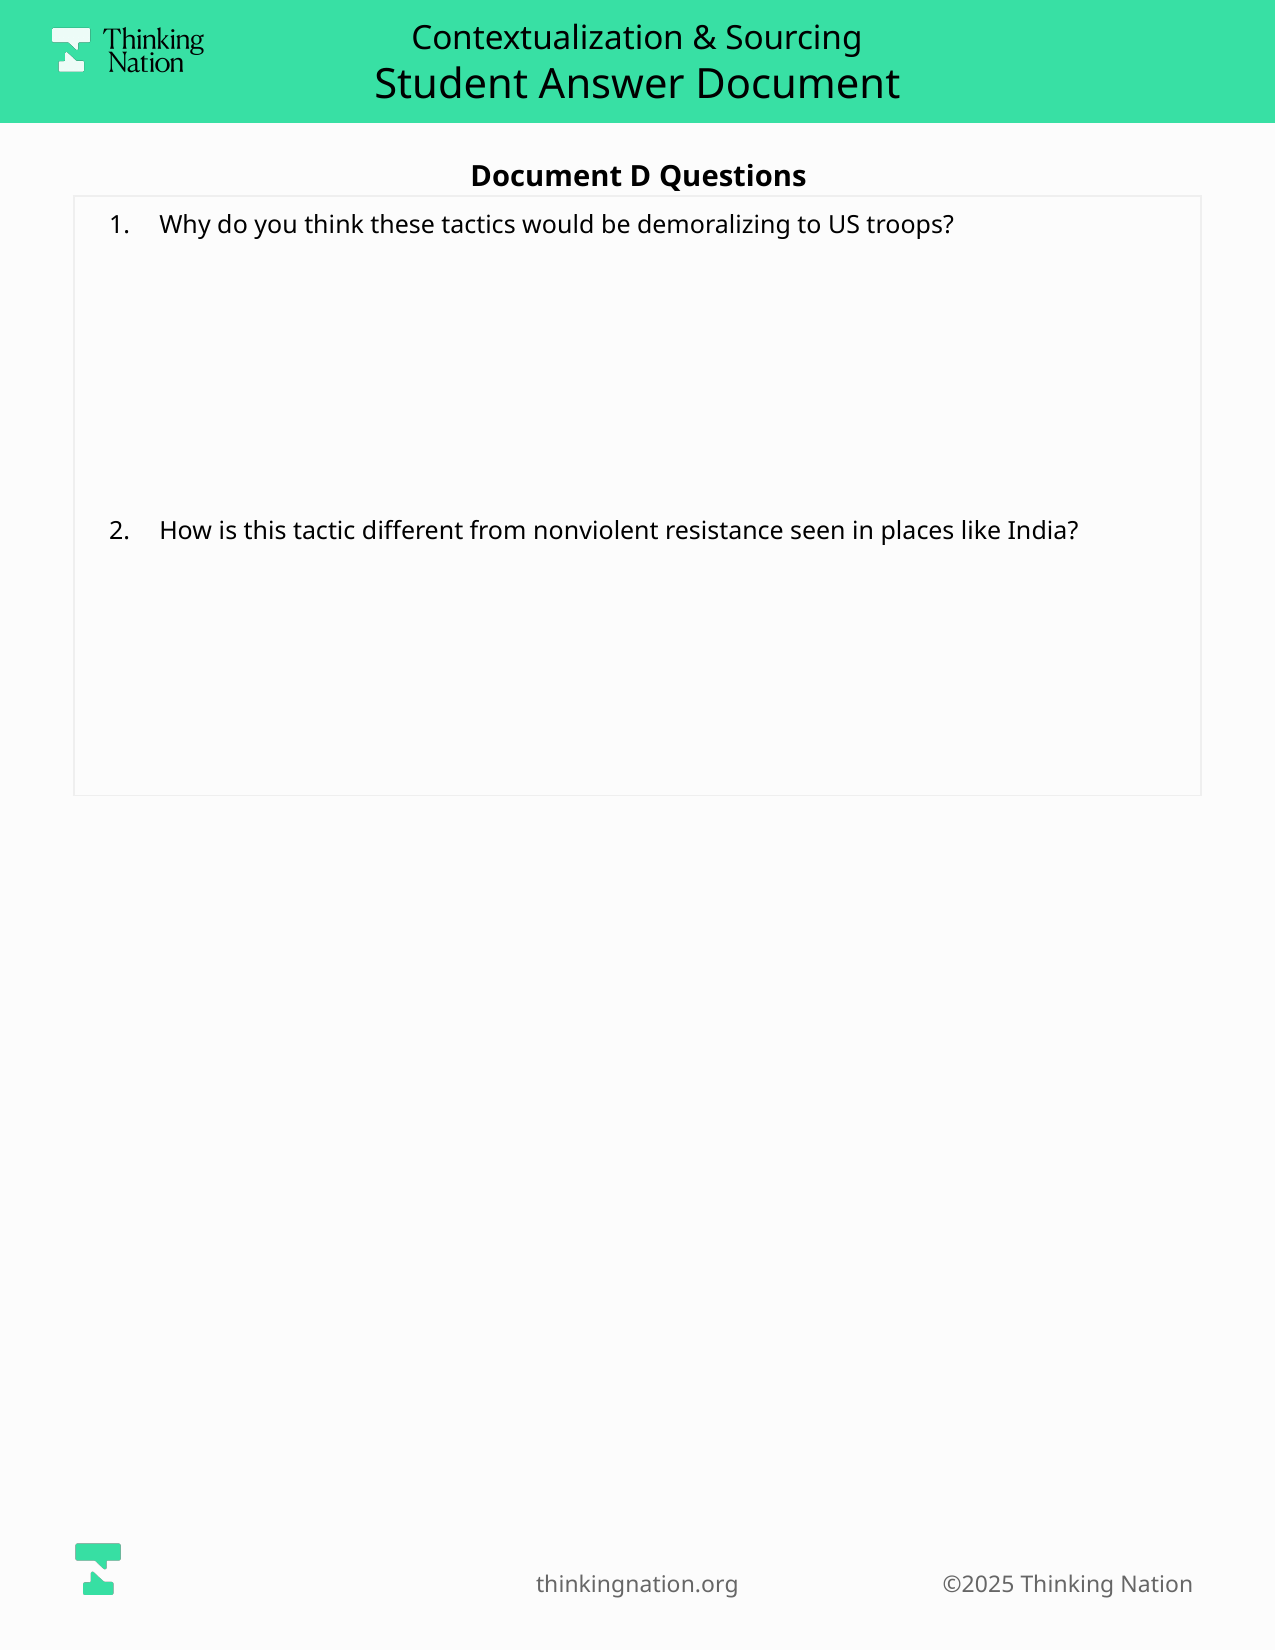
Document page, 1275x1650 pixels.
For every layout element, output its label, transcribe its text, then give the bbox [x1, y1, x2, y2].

picture [62, 1533, 134, 1605]
text_box Document D Questions [392, 142, 885, 208]
picture [35, 13, 210, 87]
text_box Contextualization & Sourcing Student Answer Document [0, 0, 1275, 123]
table_header Why do you think these tactics would be demoralizing to US troops? How is this tactic different from nonviolent resistance seen in places like India? [75, 197, 1200, 795]
text_box ©2025 Thinking Nation [907, 1553, 1210, 1605]
text_box thinkingnation.org [486, 1553, 789, 1605]
